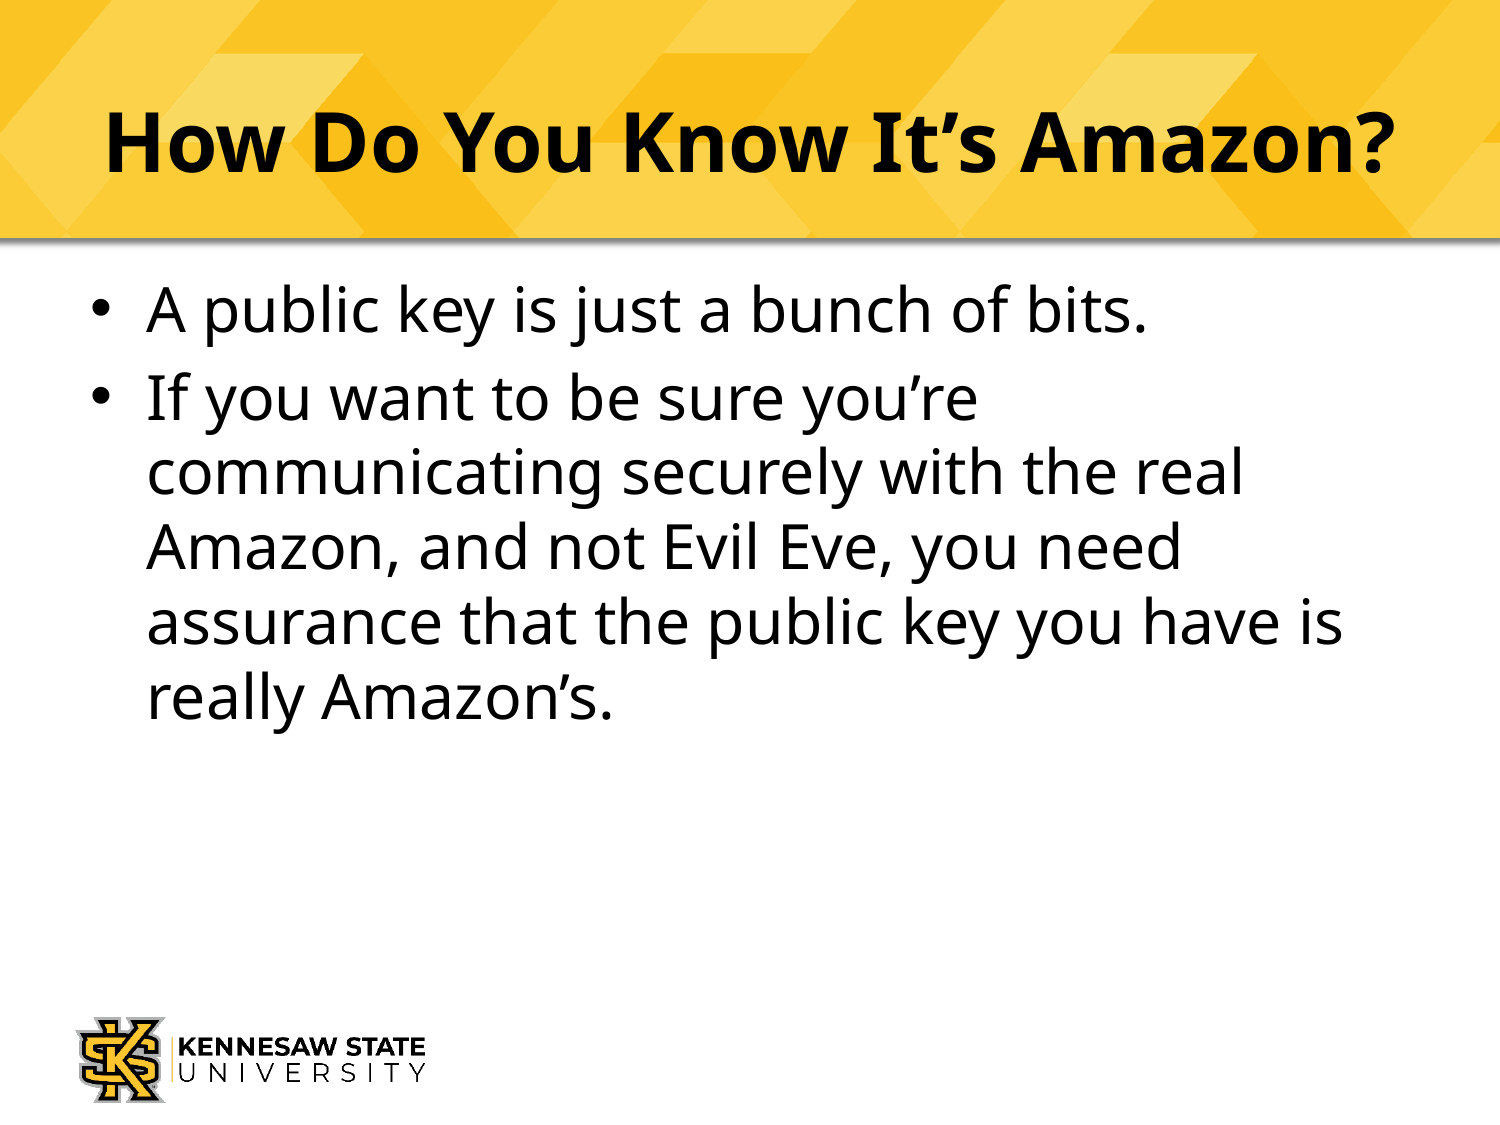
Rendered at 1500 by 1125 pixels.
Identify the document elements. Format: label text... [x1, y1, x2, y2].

picture [75, 1017, 425, 1103]
picture [0, 0, 1500, 251]
list A public key is just a bunch of bits. If you want to be sure you’re communicating securely with the real Amazon, and not Evil Eve, you need assurance that the public key you have is really Amazon’s. [75, 262, 1425, 1005]
title How Do You Know It’s Amazon? [75, 45, 1425, 233]
